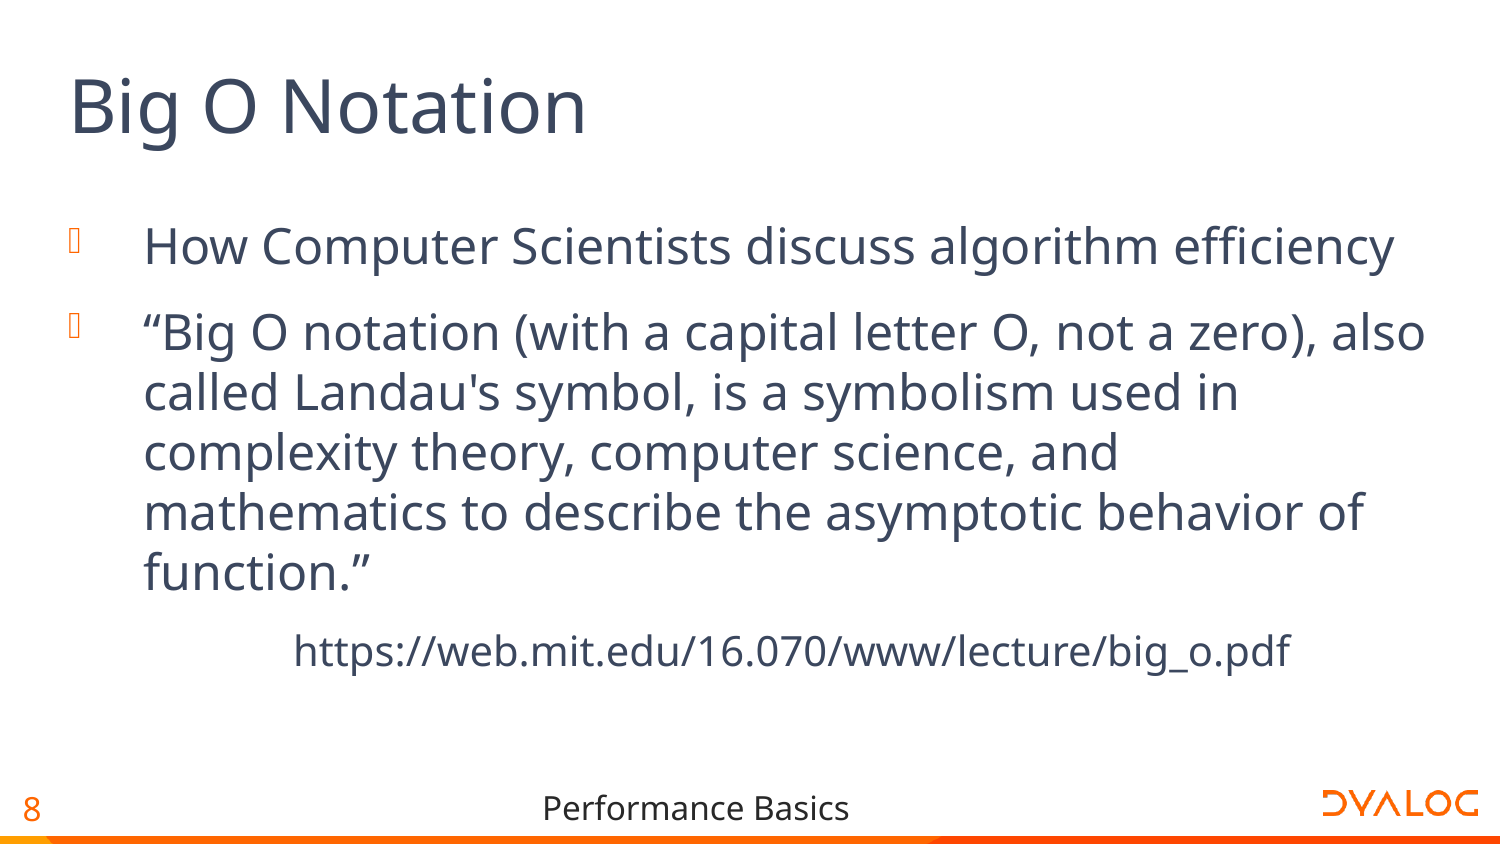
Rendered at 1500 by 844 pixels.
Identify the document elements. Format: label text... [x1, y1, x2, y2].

list How Computer Scientists discuss algorithm efficiency “Big O notation (with a capital letter O, not a zero), also called Landau's symbol, is a symbolism used in complexity theory, computer science, and mathematics to describe the asymptotic behavior of function.” https://web.mit.edu/16.070/www/lecture/big_o.pdf [53, 207, 1448, 740]
picture [0, 836, 1500, 844]
title Big O Notation [53, 43, 1121, 157]
picture [1323, 790, 1478, 816]
